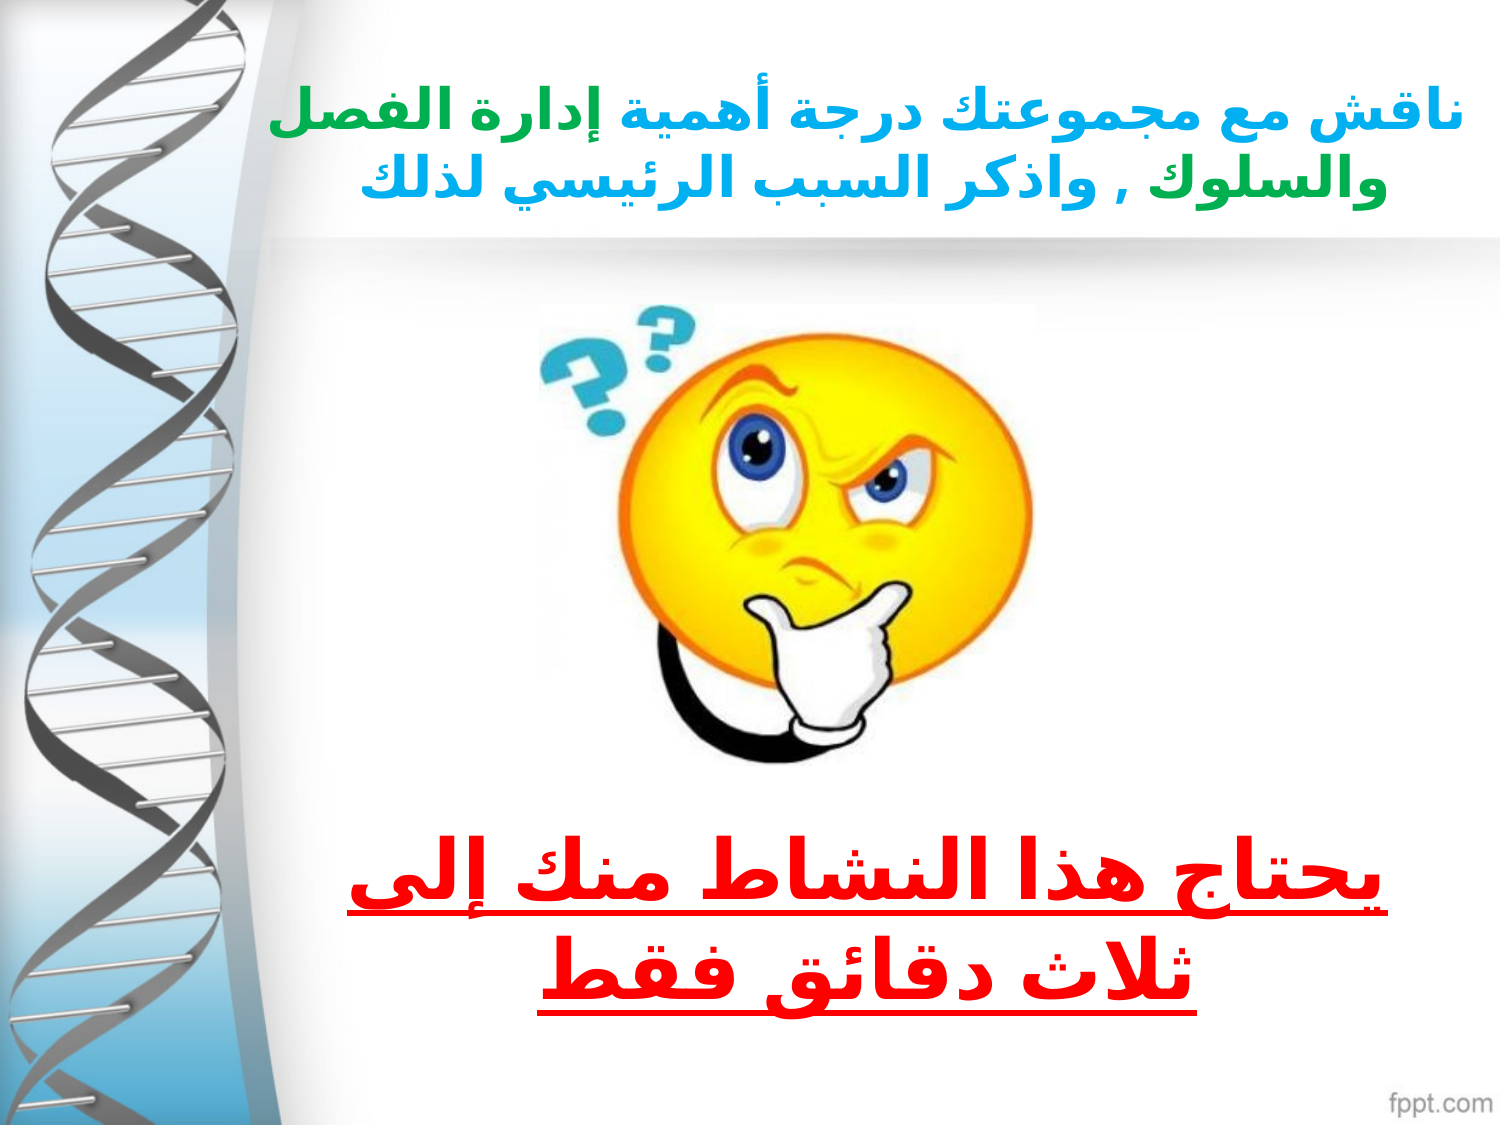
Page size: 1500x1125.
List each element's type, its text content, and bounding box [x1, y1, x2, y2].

title ناقش مع مجموعتك درجة أهمية إدارة الفصل والسلوك , واذكر السبب الرئيسي لذلك [234, 46, 1500, 235]
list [538, 304, 1037, 766]
text_box يحتاج هذا النشاط منك إلى ثلاث دقائق فقط [281, 808, 1453, 1024]
